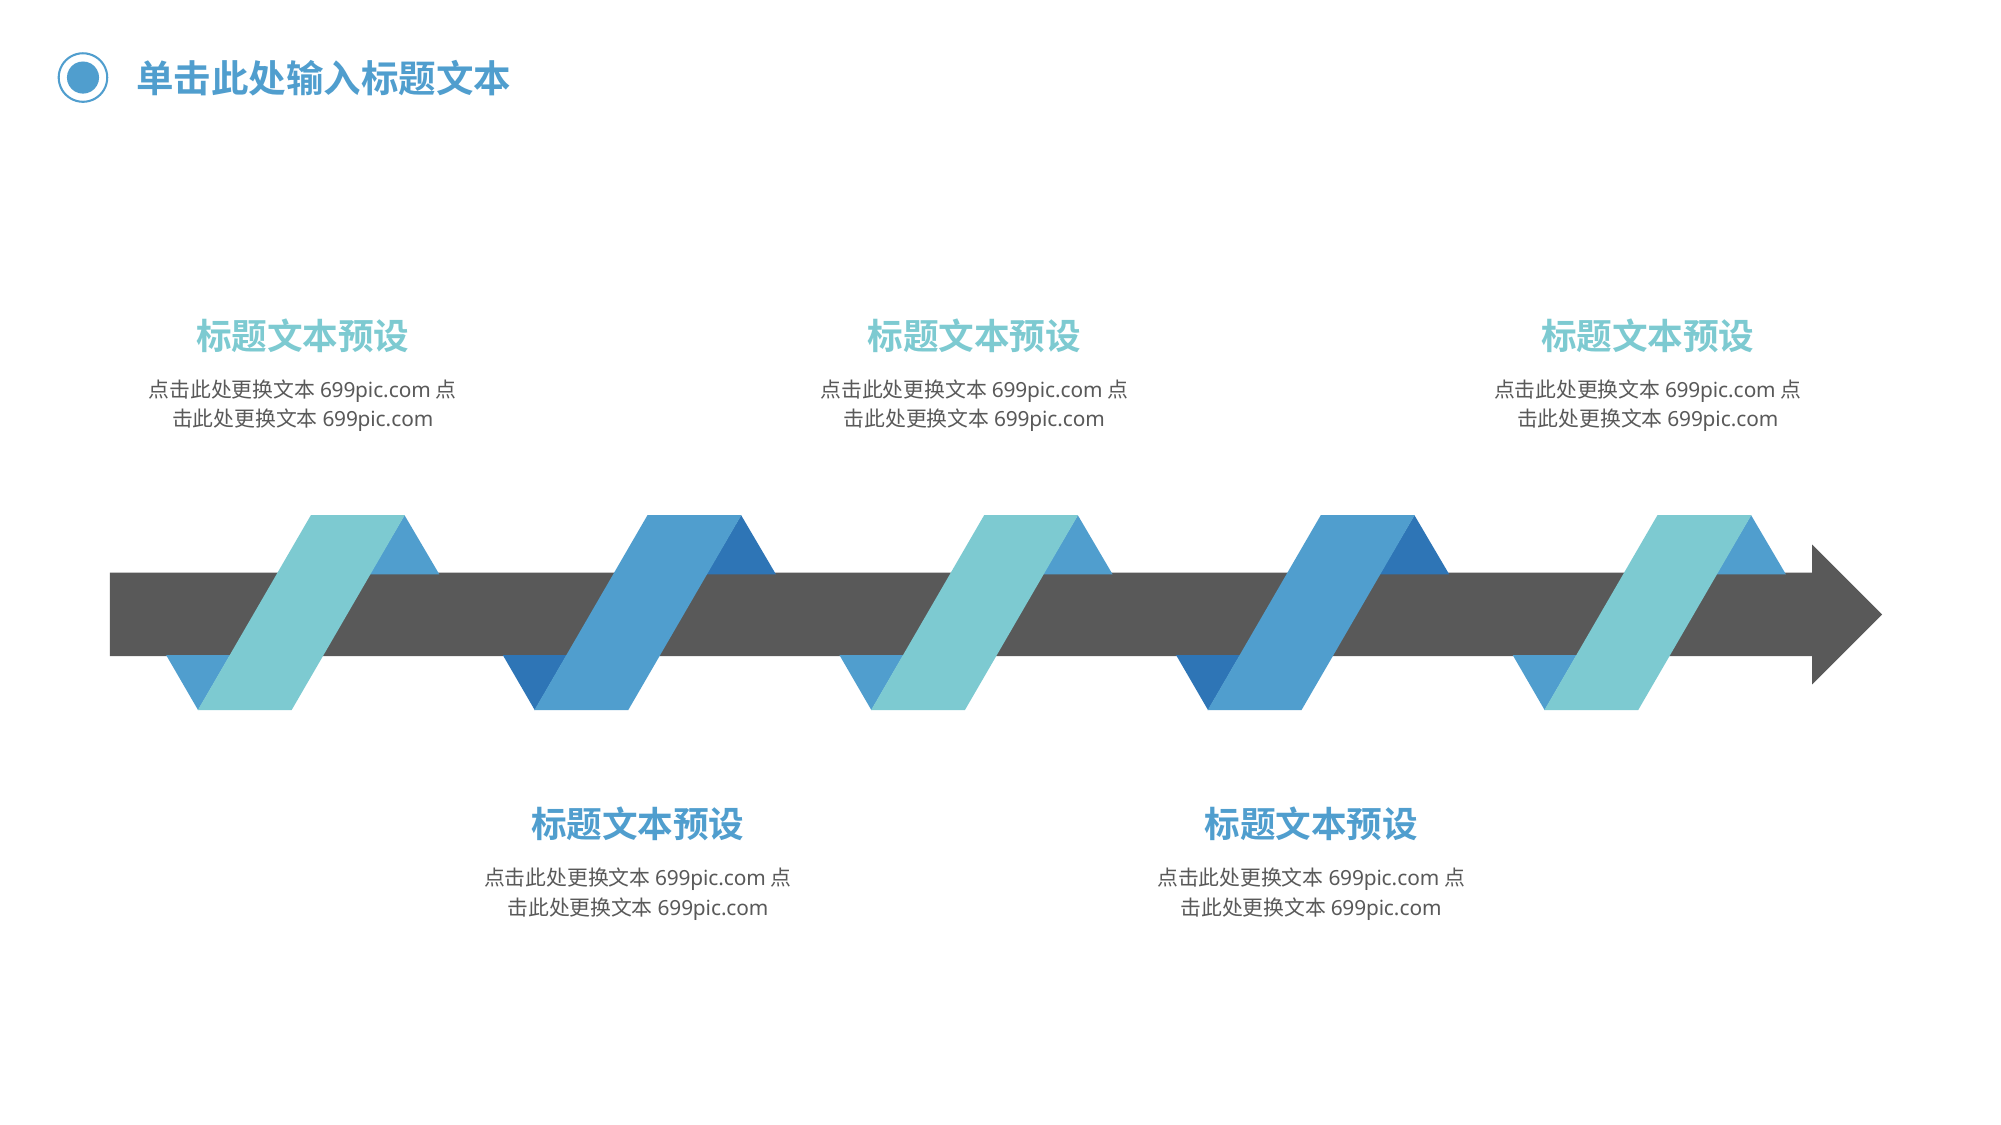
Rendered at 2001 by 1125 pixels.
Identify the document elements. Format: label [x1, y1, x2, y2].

text_box [58, 47, 529, 108]
text_box [109, 306, 1883, 944]
